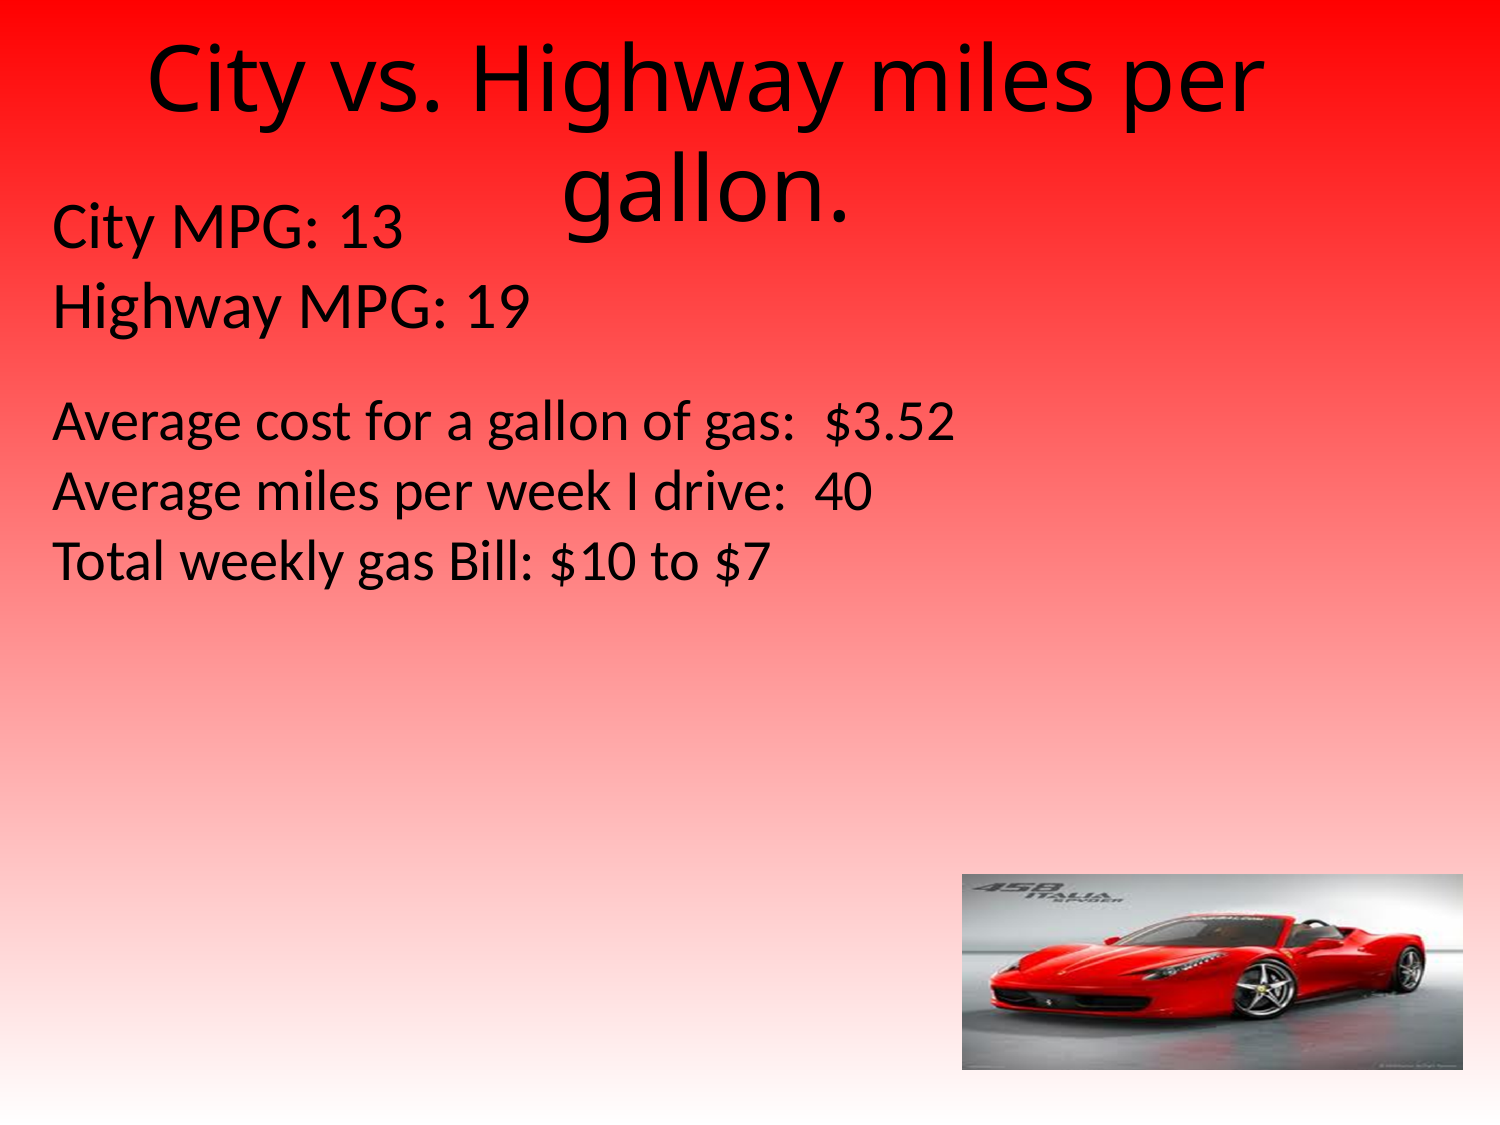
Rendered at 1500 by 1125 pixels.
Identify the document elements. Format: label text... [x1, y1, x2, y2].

picture [962, 874, 1463, 1070]
text_box City vs. Highway miles per gallon. [37, 12, 1375, 174]
text_box Average cost for a gallon of gas: $3.52 Average miles per week I drive: 40 Total weekly gas Bill: $10 to $7 [37, 375, 1150, 600]
text_box City MPG: 13 Highway MPG: 19 [37, 174, 1438, 350]
